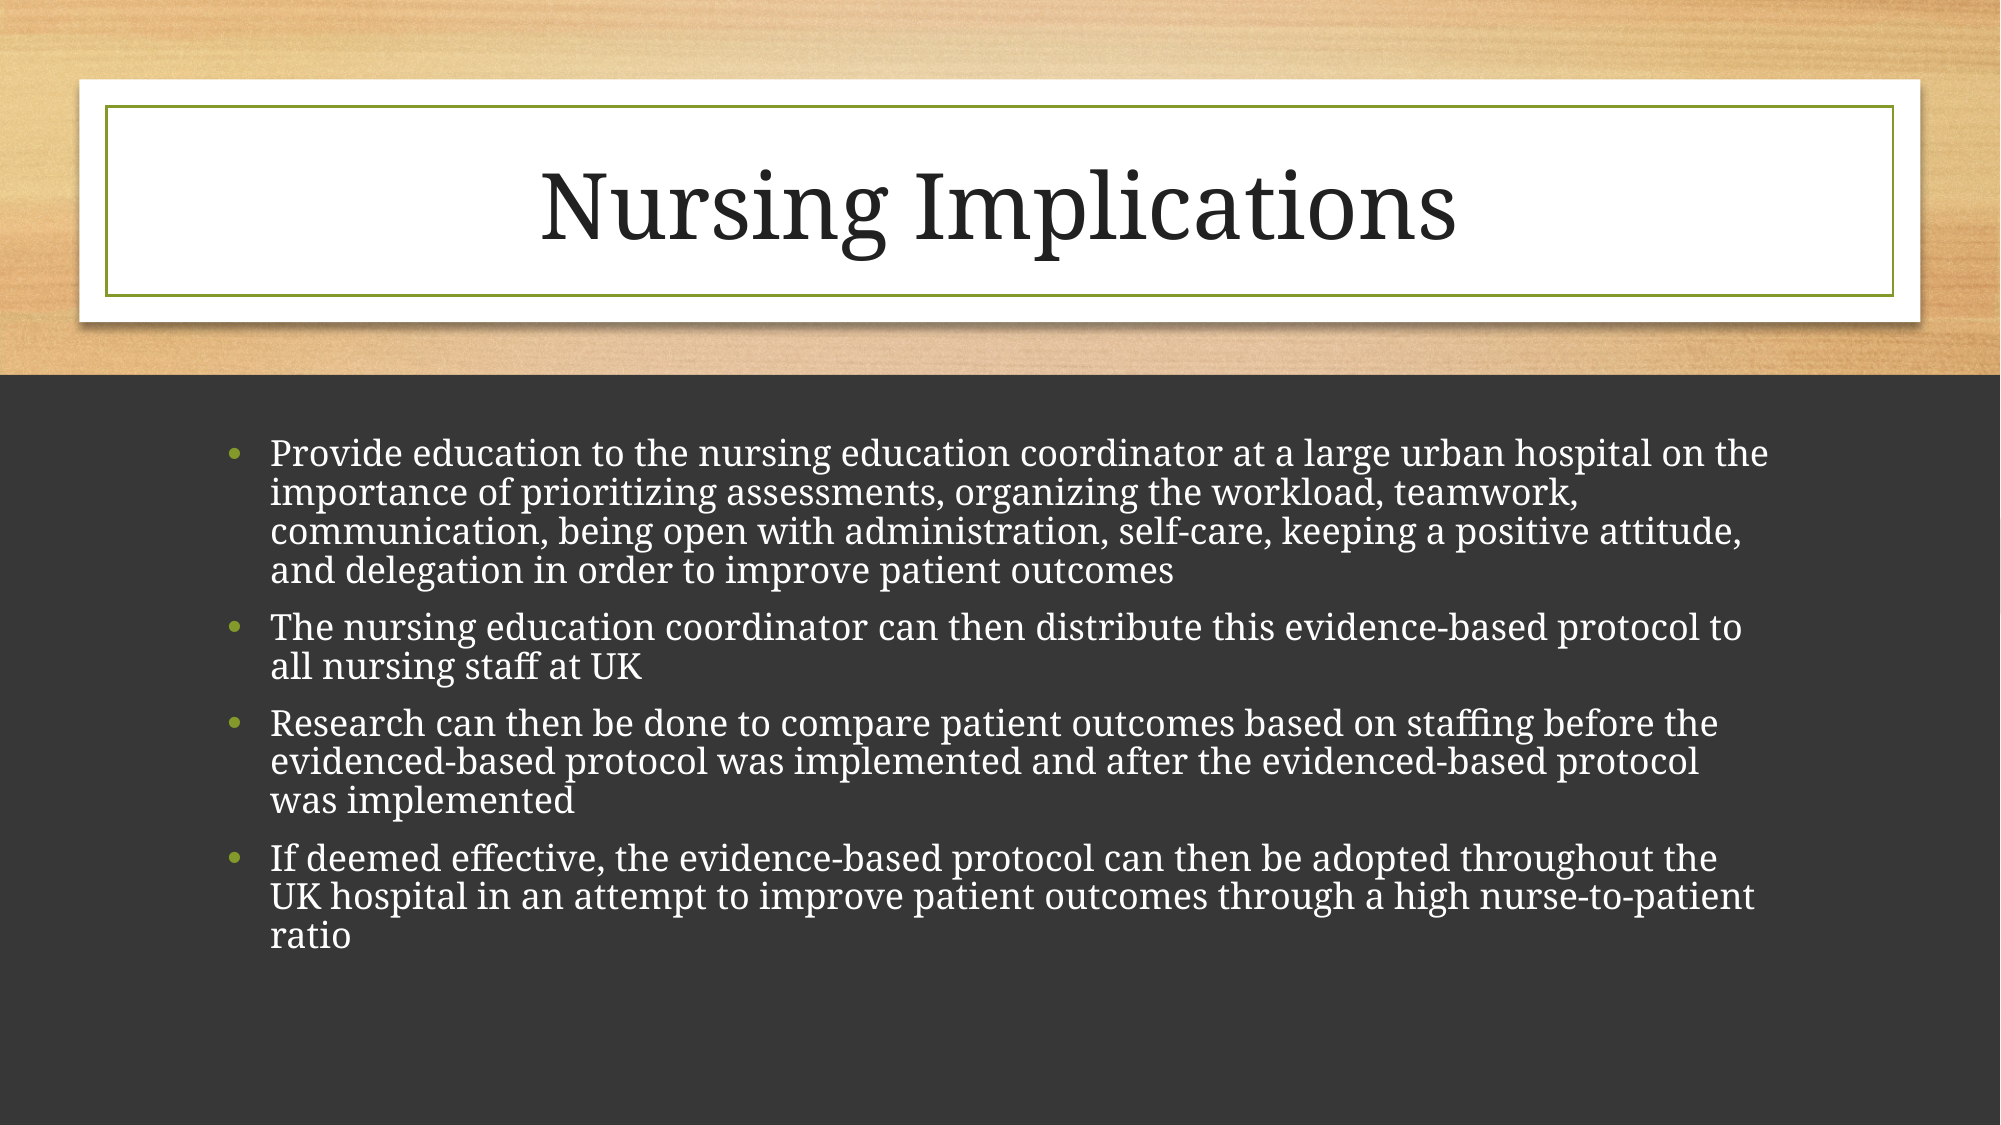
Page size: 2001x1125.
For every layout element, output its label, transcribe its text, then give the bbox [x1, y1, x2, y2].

text_box [78, 78, 1922, 323]
text_box [0, 374, 2000, 1125]
text_box [0, 0, 2000, 374]
text_box [106, 106, 1894, 296]
list Provide education to the nursing education coordinator at a large urban hospital on the importance of prioritizing assessments, organizing the workload, teamwork, communication, being open with administration, self-care, keeping a positive attitude, and delegation in order to improve patient outcomes The nursing education coordinator can then distribute this evidence-based protocol to all nursing staff at UK Research can then be done to compare patient outcomes based on staffing before the evidenced-based protocol was implemented and after the evidenced-based protocol was implemented If deemed effective, the evidence-based protocol can then be adopted throughout the UK hospital in an attempt to improve patient outcomes through a high nurse-to-patient ratio [212, 428, 1788, 964]
